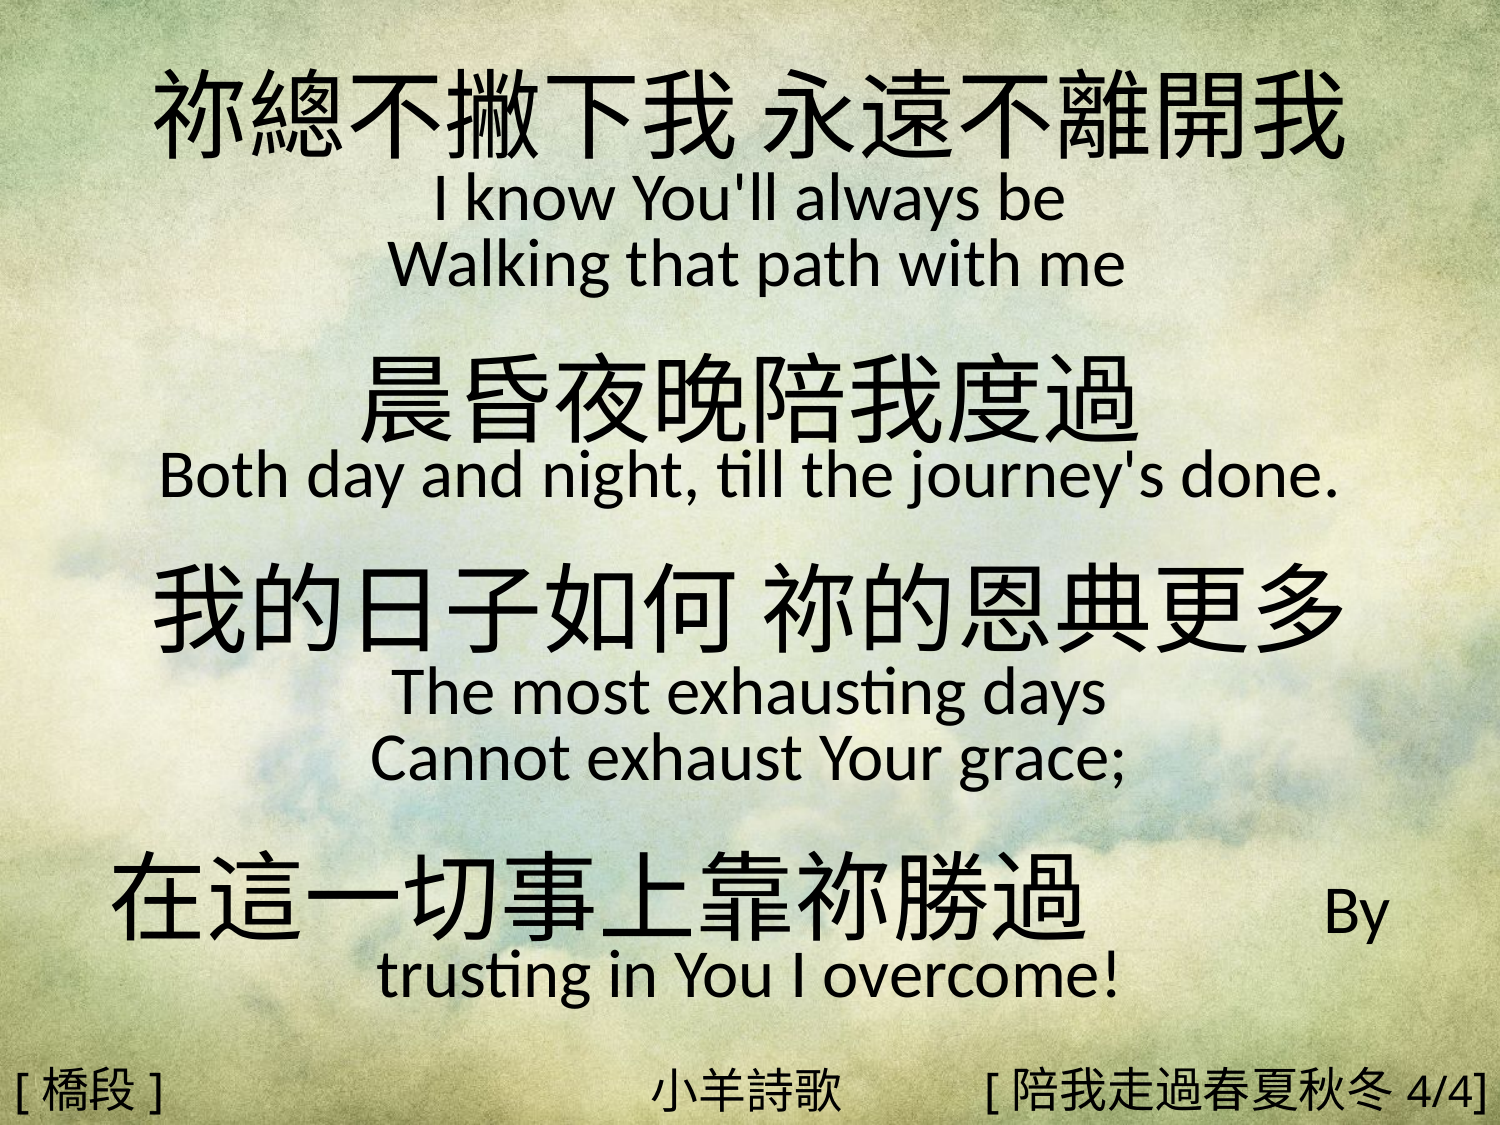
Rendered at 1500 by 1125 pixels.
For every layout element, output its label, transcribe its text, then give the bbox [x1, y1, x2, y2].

text_box [陪我走過春夏秋冬4/4] [864, 1052, 1500, 1125]
text_box 祢總不撇下我 永遠不離開我 I know You'll always be Walking that path with me 晨昏夜晚陪我度過 Both day and night, till the journey's done. 我的日子如何 祢的恩典更多 The most exhausting days Cannot exhaust Your grace; 在這一切事上靠祢勝過 By trusting in You I overcome! [0, 78, 1500, 872]
text_box [橋段] [0, 1052, 270, 1125]
picture [0, 0, 1500, 78]
subtitle 小羊詩歌 [270, 1053, 864, 1125]
picture [0, 872, 1500, 1053]
